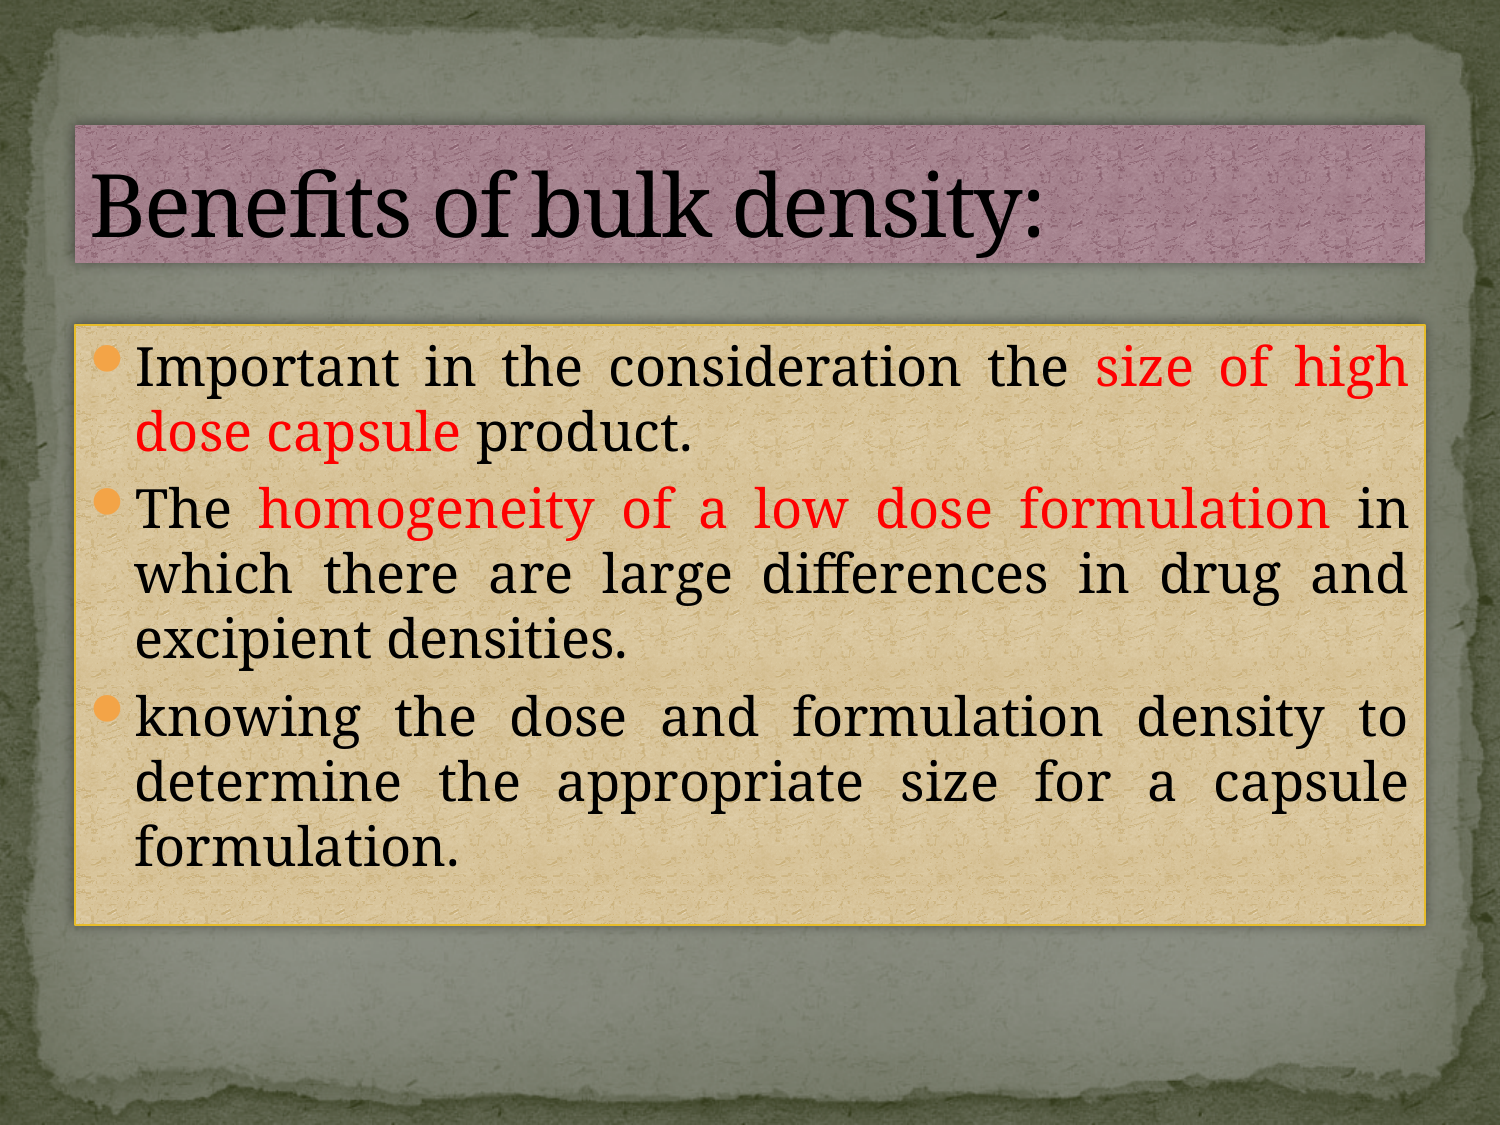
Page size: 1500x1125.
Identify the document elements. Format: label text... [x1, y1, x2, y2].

title Benefits of bulk density: [74, 124, 1425, 263]
list Important in the consideration the size of high dose capsule product. The homogeneity of a low dose formulation in which there are large differences in drug and excipient densities. knowing the dose and formulation density to determine the appropriate size for a capsule formulation. [74, 324, 1426, 926]
